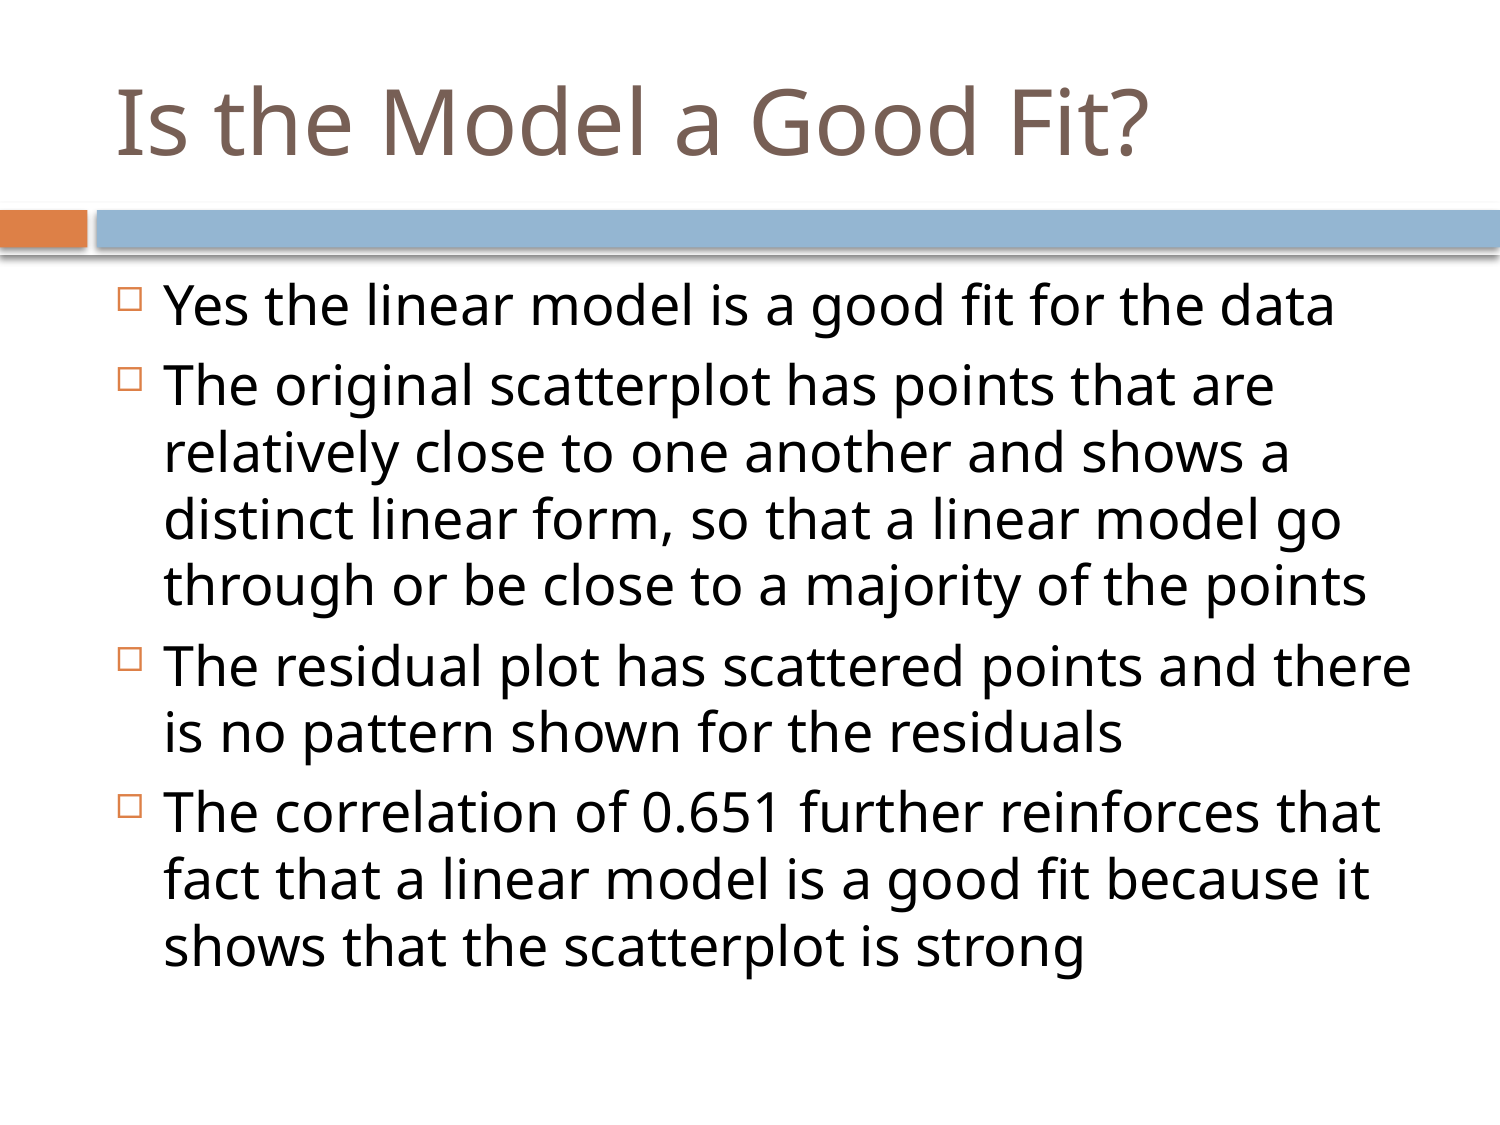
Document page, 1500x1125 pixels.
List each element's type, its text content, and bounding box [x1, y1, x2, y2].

list Yes the linear model is a good fit for the data The original scatterplot has points that are relatively close to one another and shows a distinct linear form, so that a linear model go through or be close to a majority of the points The residual plot has scattered points and there is no pattern shown for the residuals The correlation of 0.651 further reinforces that fact that a linear model is a good fit because it shows that the scatterplot is strong [100, 262, 1438, 1000]
title Is the Model a Good Fit? [100, 37, 1438, 200]
